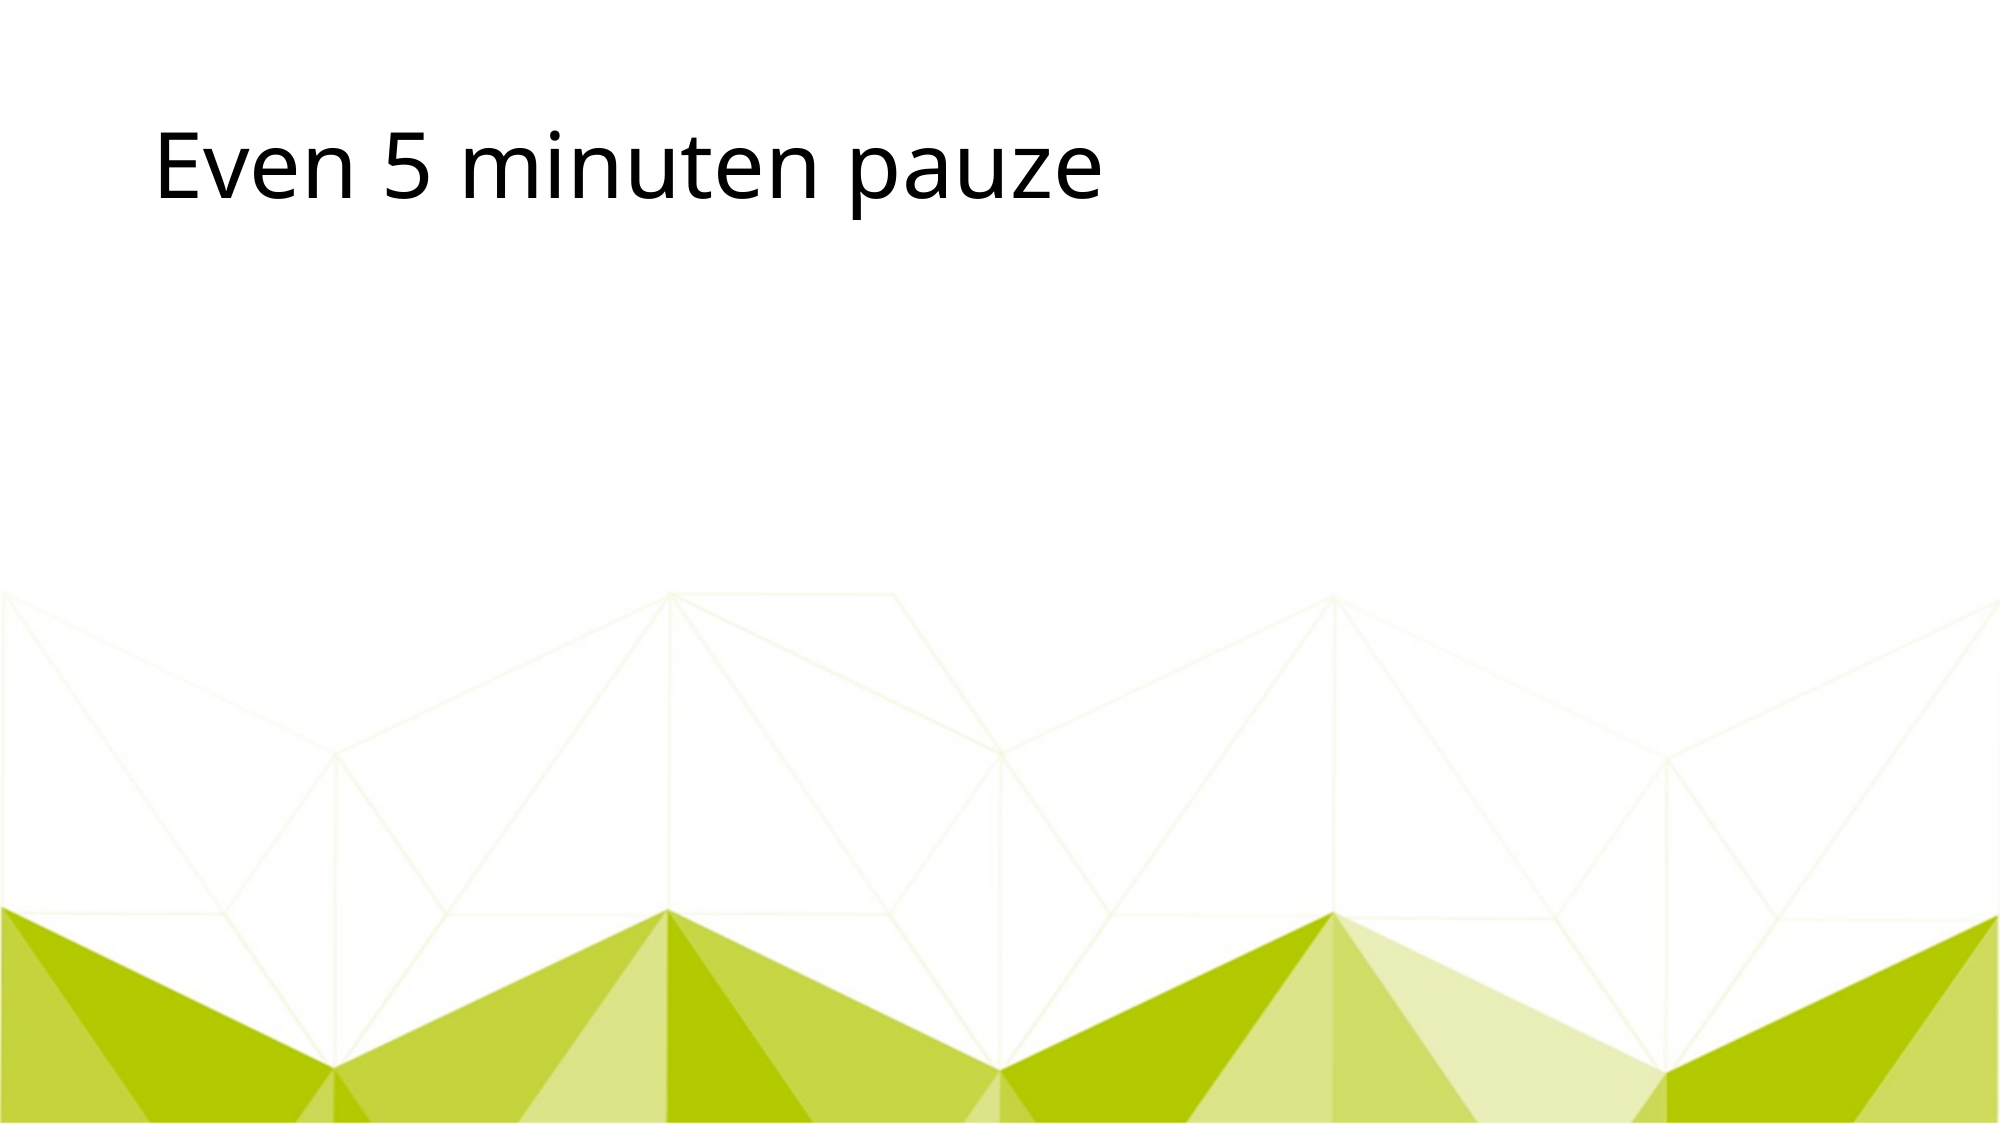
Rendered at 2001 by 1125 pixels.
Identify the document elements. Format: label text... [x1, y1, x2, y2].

picture [0, 0, 2001, 1125]
text_box [162, 324, 1888, 1039]
title Even 5 minuten pauze [137, 59, 1863, 278]
